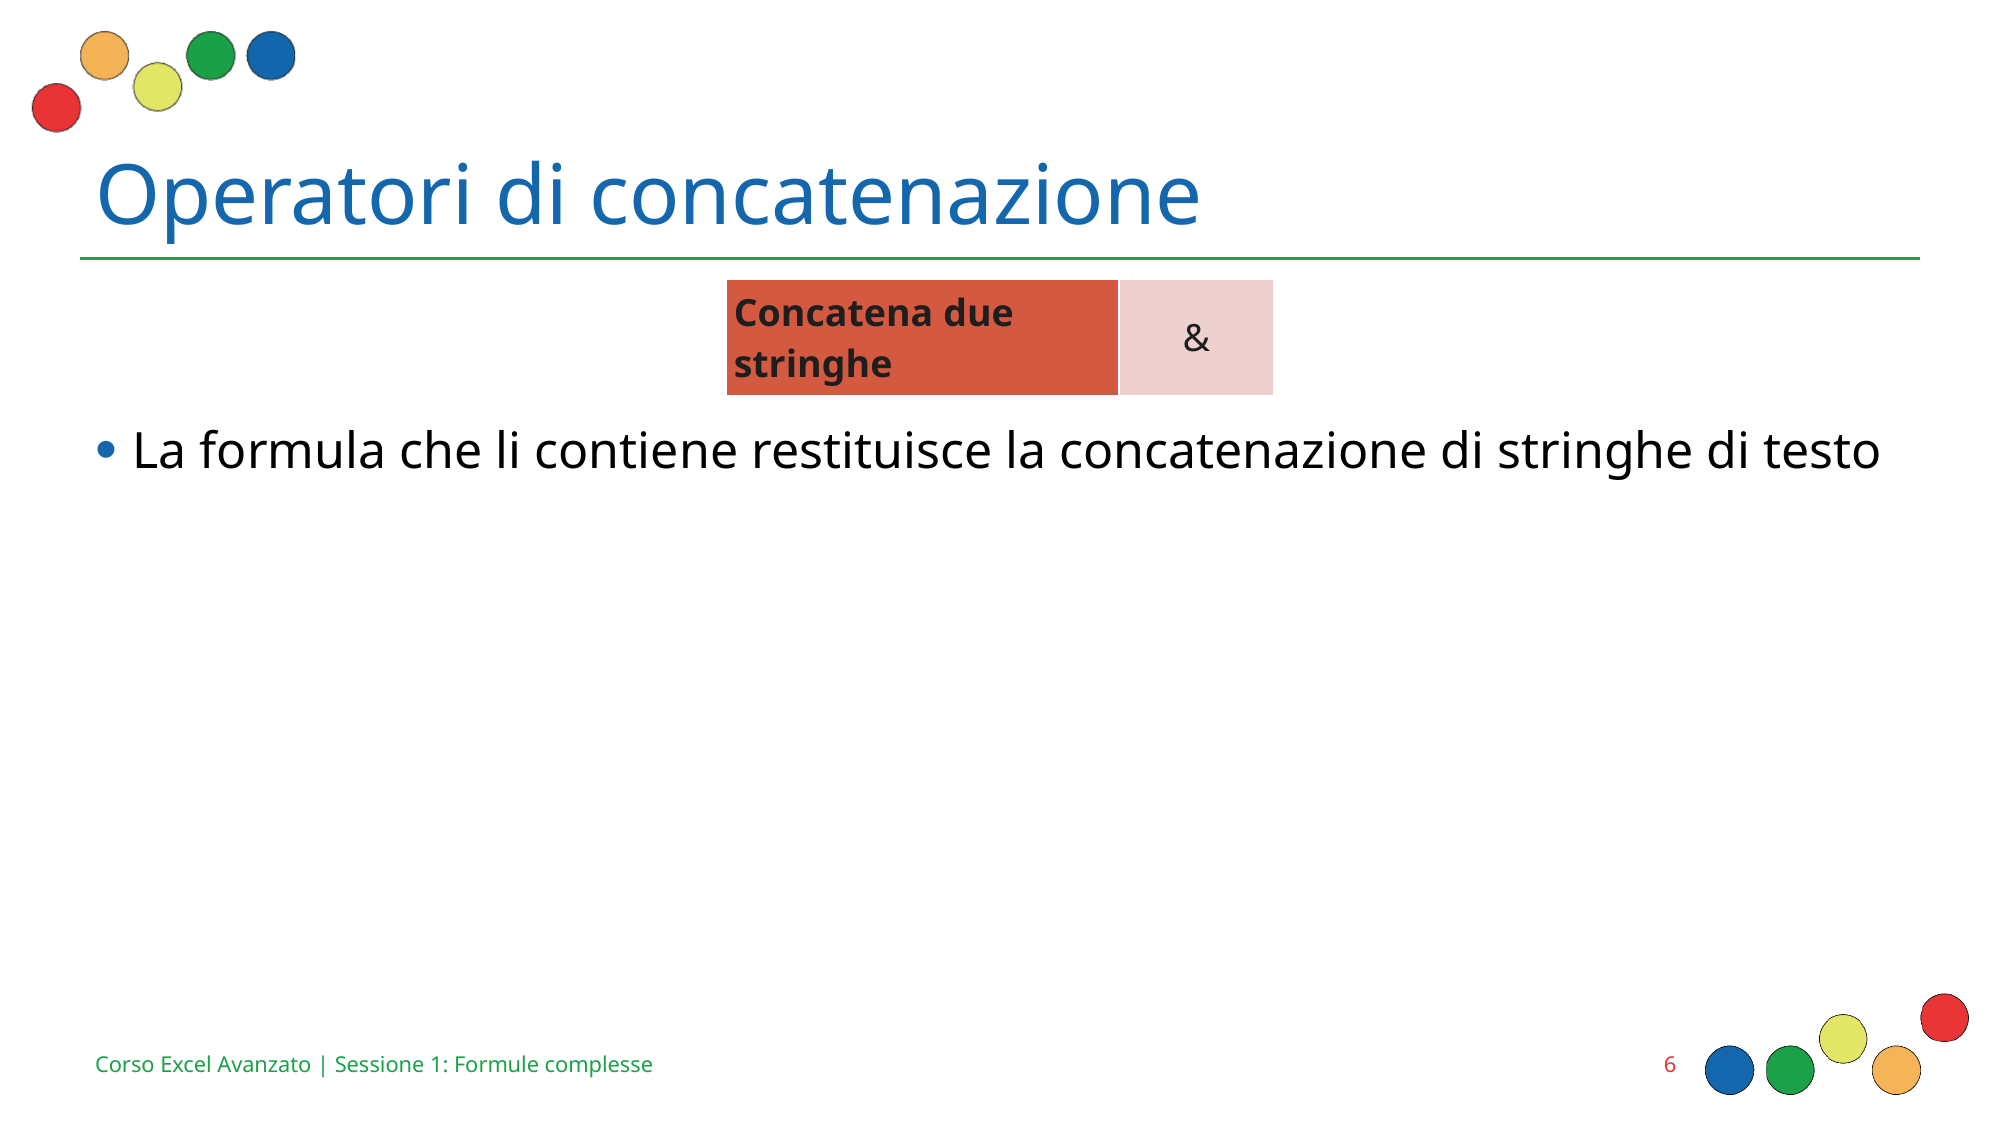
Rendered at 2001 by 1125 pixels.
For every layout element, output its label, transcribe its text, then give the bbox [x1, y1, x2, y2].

footer Corso Excel Avanzato | Sessione 1: Formule complesse [80, 1035, 1571, 1096]
table_header Concatena due stringhe [727, 280, 1118, 395]
list La formula che li contiene restituisce la concatenazione di stringhe di testo [80, 278, 1920, 1011]
title Operatori di concatenazione [80, 123, 1920, 259]
picture [1704, 990, 1971, 1096]
picture [29, 30, 295, 135]
slide_number 6 [1583, 1035, 1692, 1096]
table_header & [1120, 280, 1273, 395]
